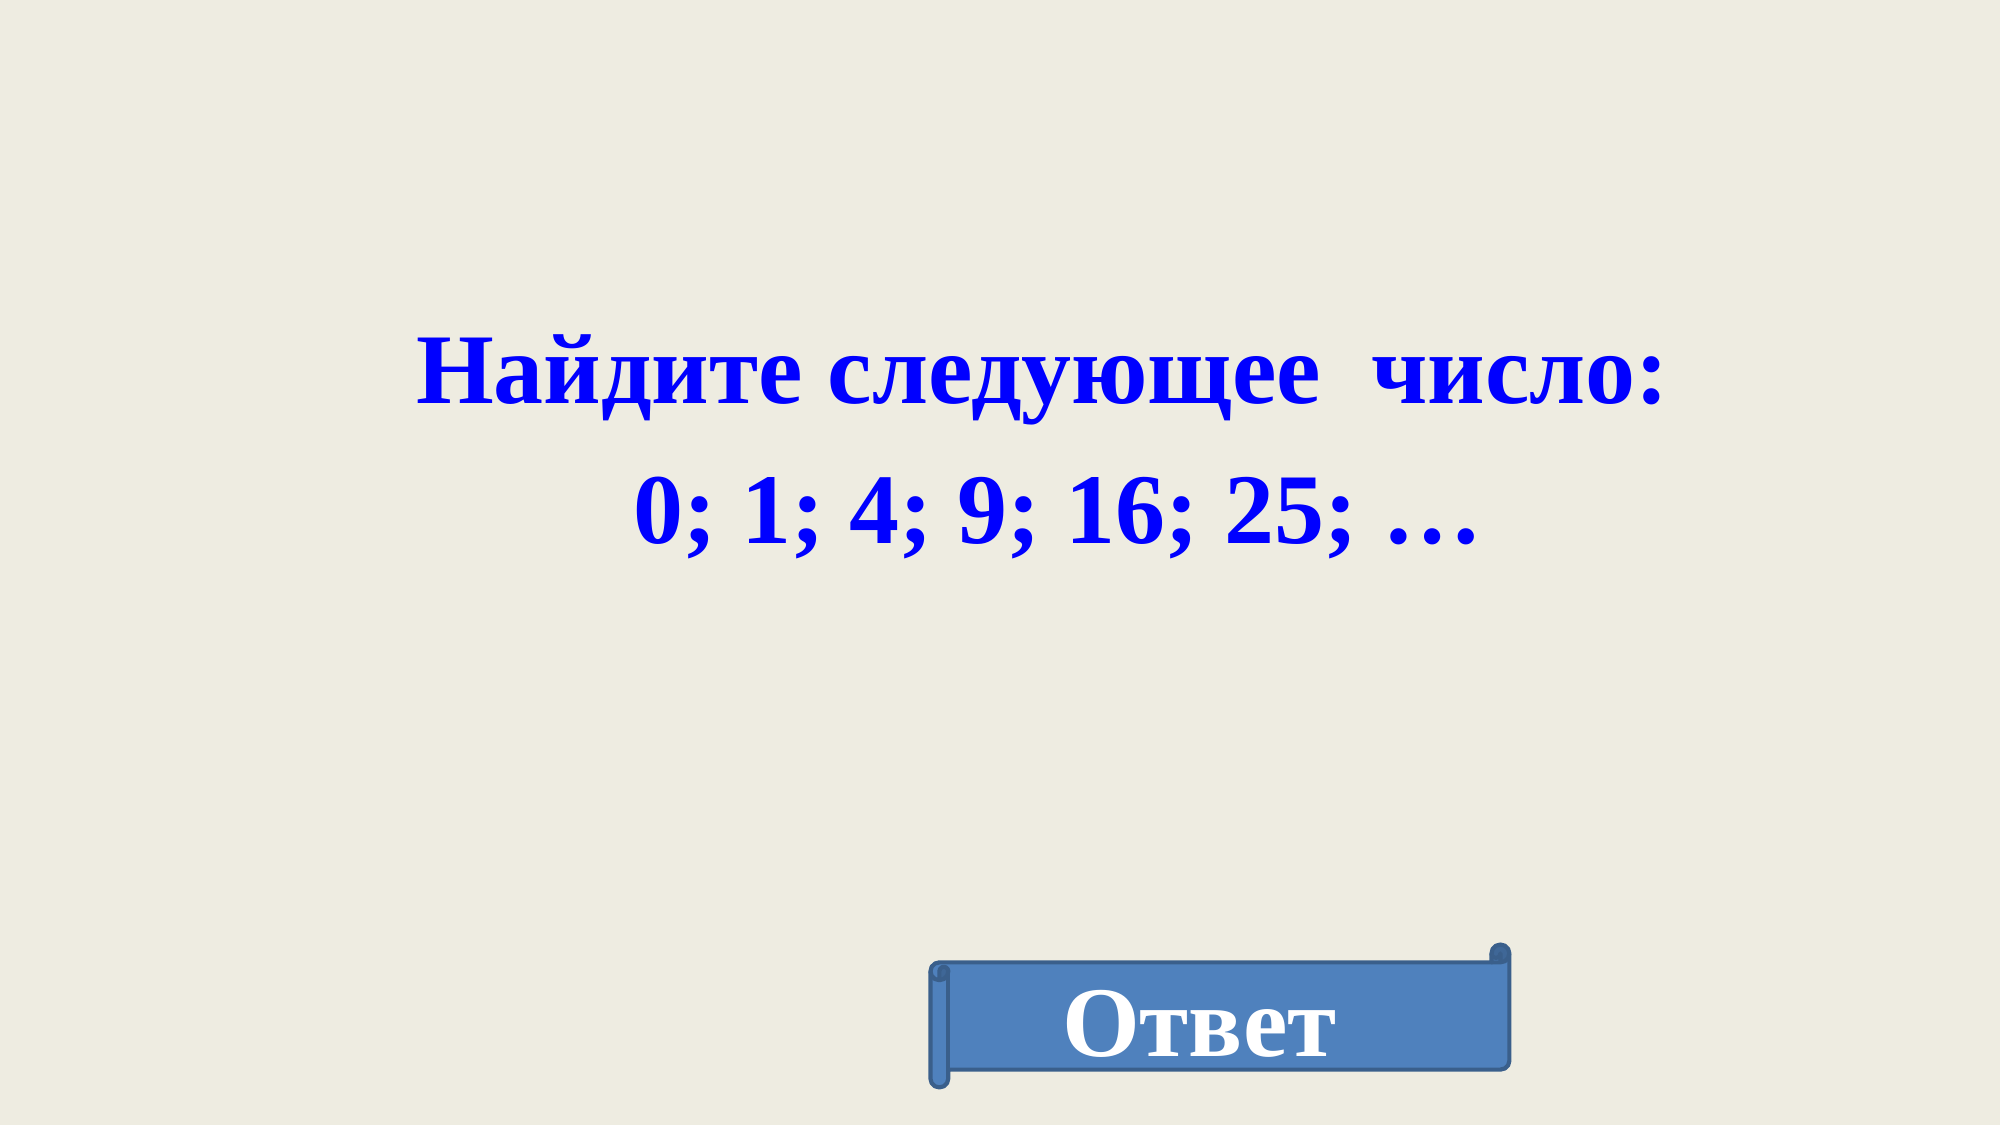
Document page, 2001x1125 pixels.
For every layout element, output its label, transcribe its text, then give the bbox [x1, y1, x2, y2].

list Найдите следующее число: 0; 1; 4; 9; 16; 25; … [86, 196, 1955, 935]
text_box Ответ [928, 942, 1512, 1090]
